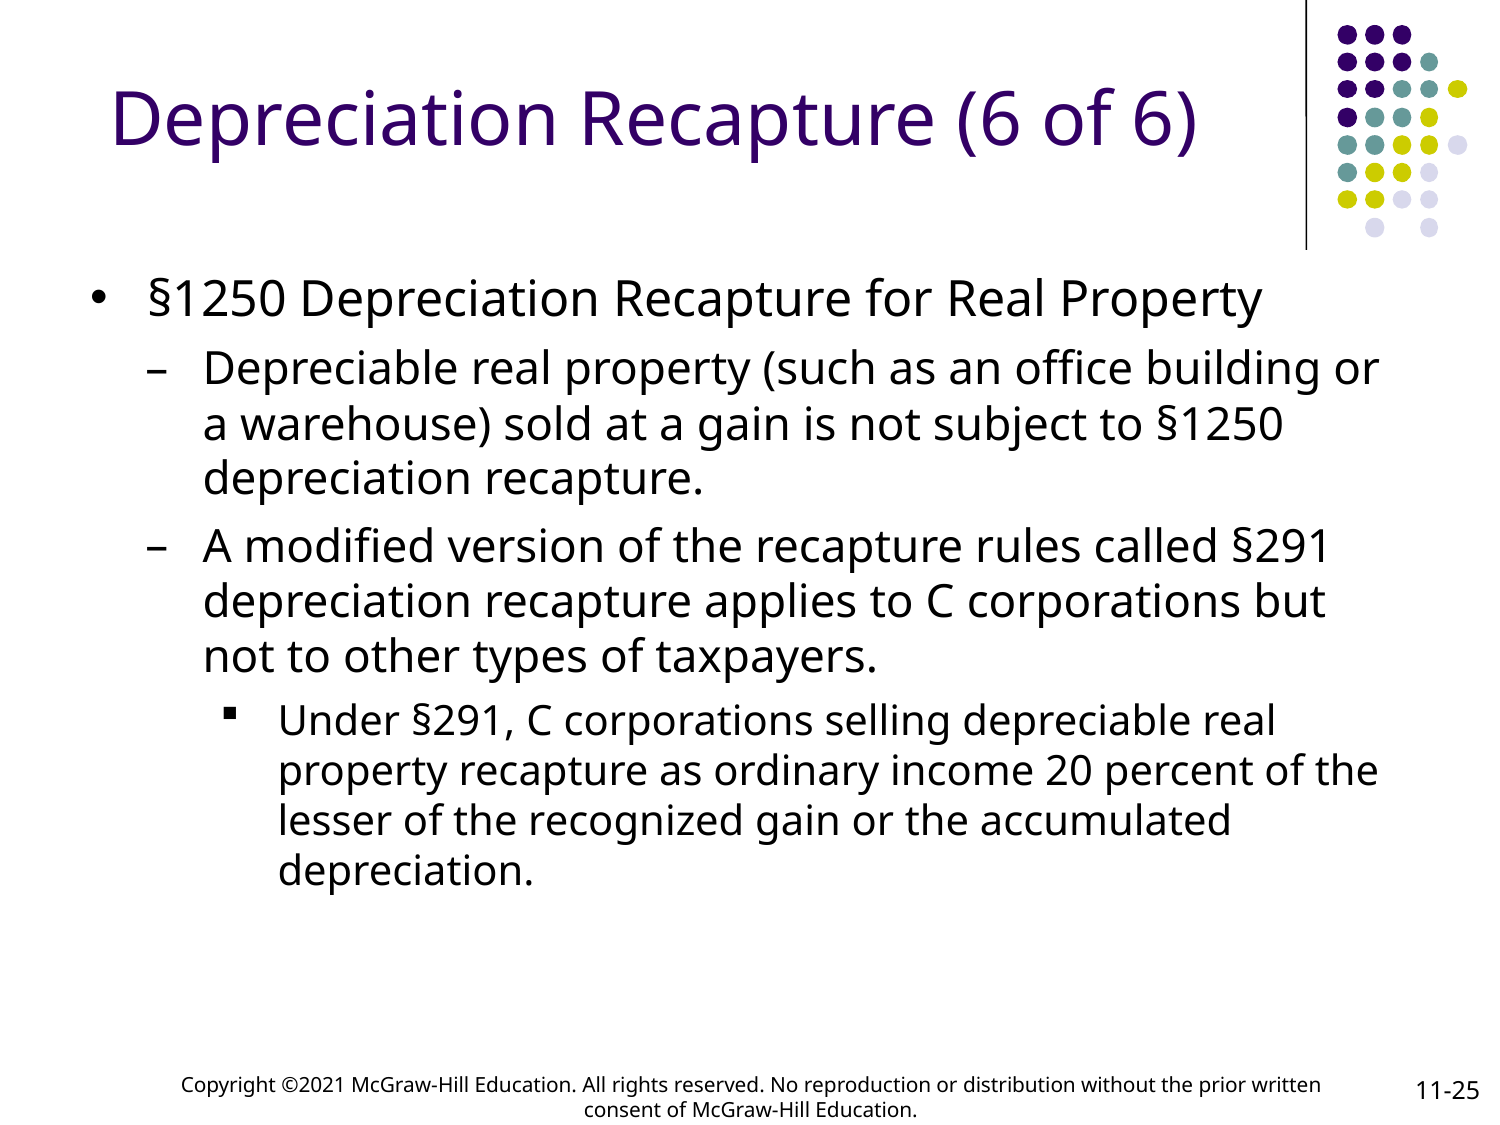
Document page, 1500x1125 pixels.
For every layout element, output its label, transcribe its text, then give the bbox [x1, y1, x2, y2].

list §1250 Depreciation Recapture for Real Property Depreciable real property (such as an office building or a warehouse) sold at a gain is not subject to §1250 depreciation recapture. A modified version of the recapture rules called §291 depreciation recapture applies to C corporations but not to other types of taxpayers. Under §291, C corporations selling depreciable real property recapture as ordinary income 20 percent of the lesser of the recognized gain or the accumulated depreciation. [75, 259, 1425, 1062]
title Depreciation Recapture (6 of 6) [32, 8, 1275, 234]
slide_number 11-25 [1345, 1061, 1496, 1122]
